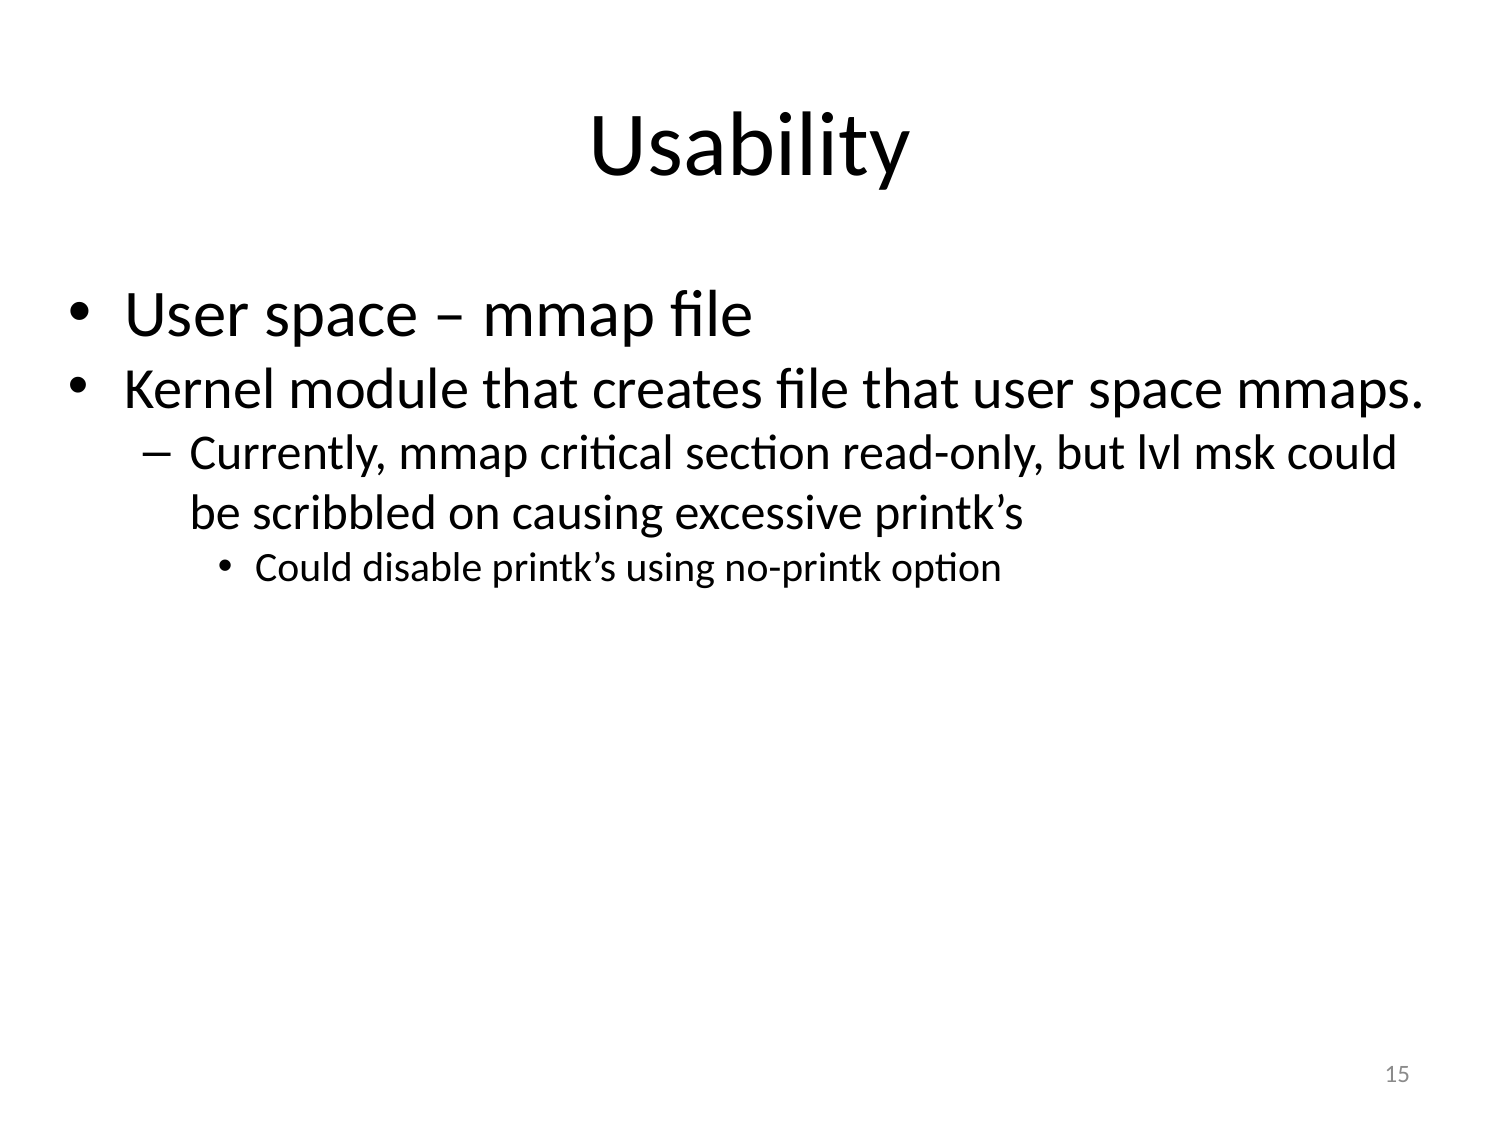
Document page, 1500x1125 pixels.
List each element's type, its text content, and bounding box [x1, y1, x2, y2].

text_box Usability [75, 45, 1425, 233]
text_box User space – mmap file Kernel module that creates file that user space mmaps. Currently, mmap critical section read-only, but lvl msk could be scribbled on causing excessive printk’s Could disable printk’s using no-printk option [53, 262, 1452, 1005]
text_box <number> [1074, 1042, 1425, 1103]
